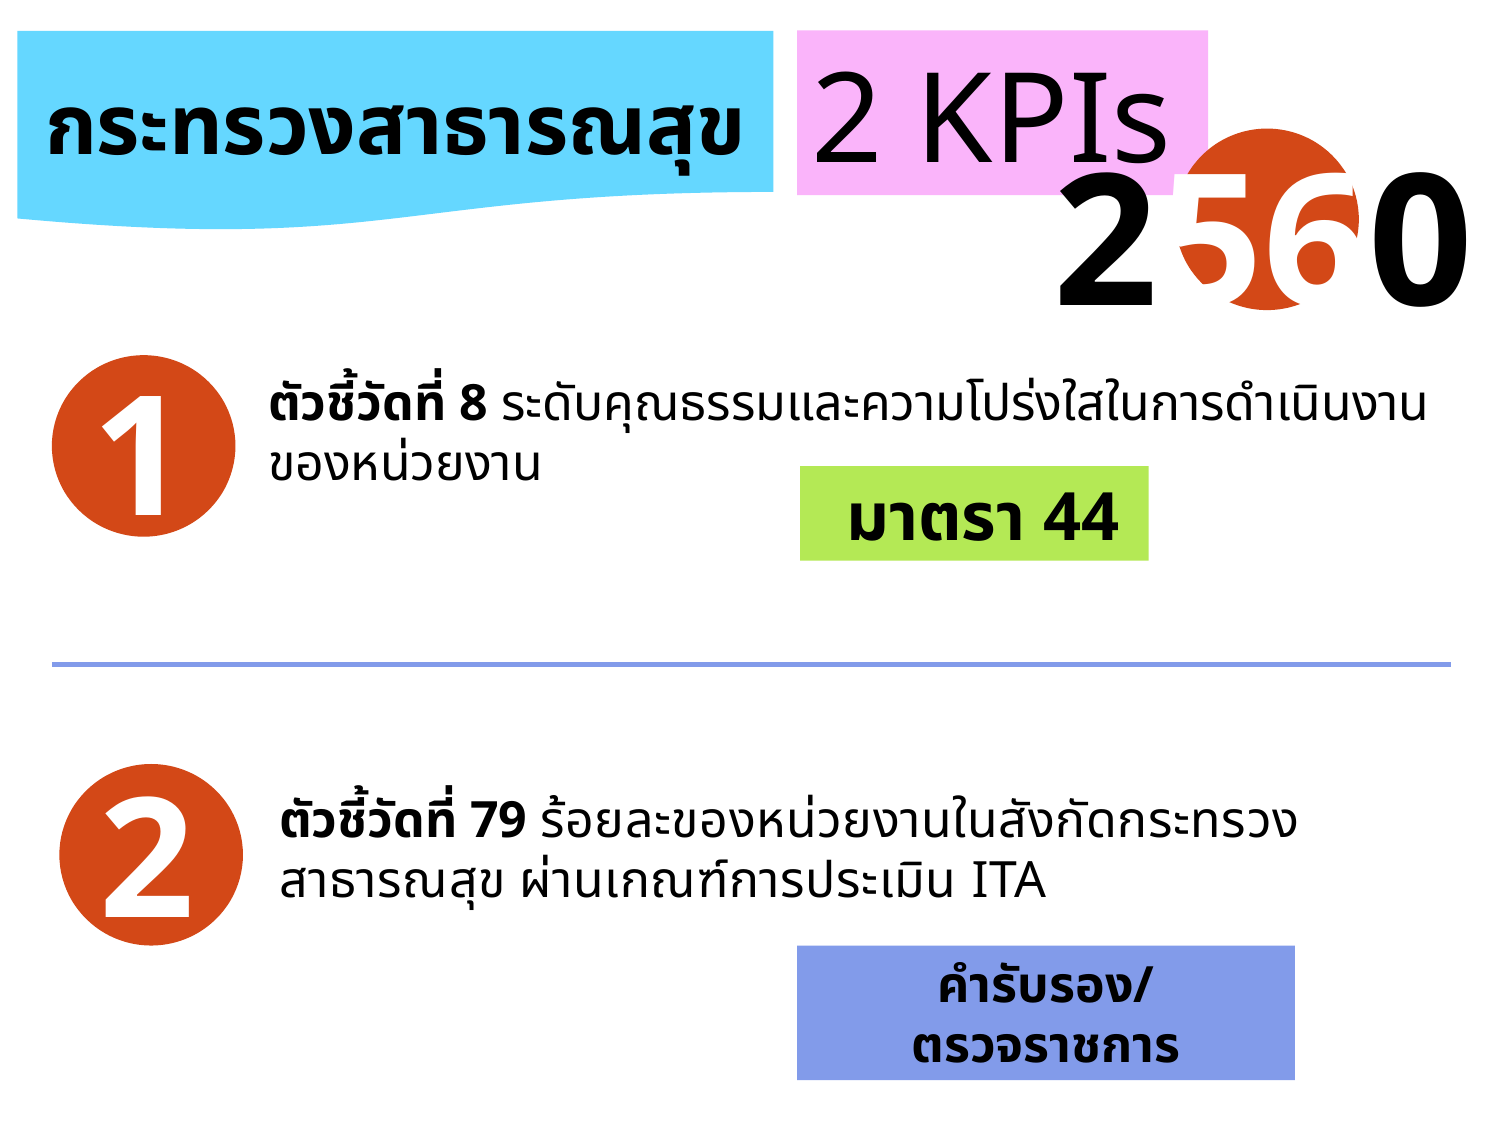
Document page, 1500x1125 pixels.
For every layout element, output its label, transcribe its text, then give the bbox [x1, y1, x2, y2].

text_box คำรับรอง/ ตรวจราชการ [797, 945, 1295, 1081]
text_box ตัวชี้วัดที่ 8 ระดับคุณธรรมและความโปร่งใสในการดำเนินงานของหน่วยงาน [253, 363, 1457, 498]
text_box กระทรวงสาธารณสุข [15, 28, 776, 232]
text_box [51, 340, 236, 538]
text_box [1077, 114, 1449, 353]
text_box มาตรา 44 [800, 498, 1149, 561]
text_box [58, 742, 244, 962]
text_box ตัวชี้วัดที่ 79 ร้อยละของหน่วยงานในสังกัดกระทรวงสาธารณสุข ผ่านเกณฑ์การประเมิน ITA [264, 779, 1468, 915]
text_box 2 KPIs [797, 30, 1209, 196]
